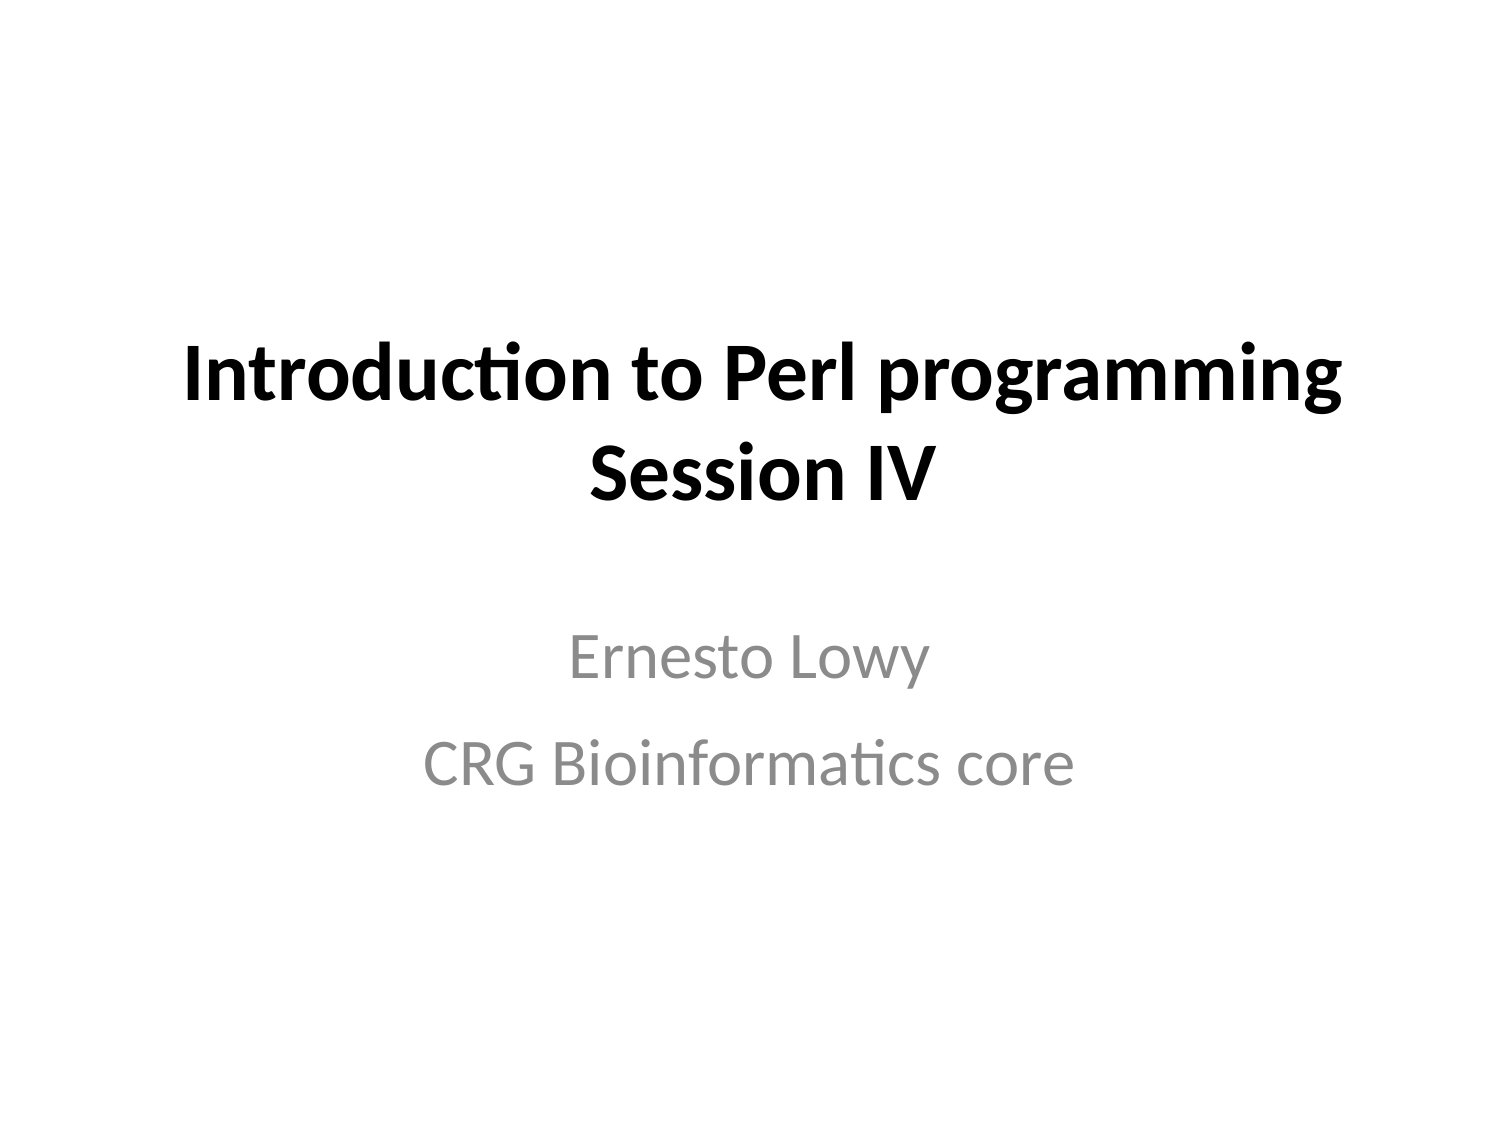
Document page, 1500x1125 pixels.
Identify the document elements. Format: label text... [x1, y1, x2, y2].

text_box Introduction to Perl programming Session IV [167, 310, 1359, 570]
text_box [236, 570, 1190, 831]
text_box [161, 219, 1318, 439]
text_box Ernesto Lowy CRG Bioinformatics core [374, 604, 1125, 807]
